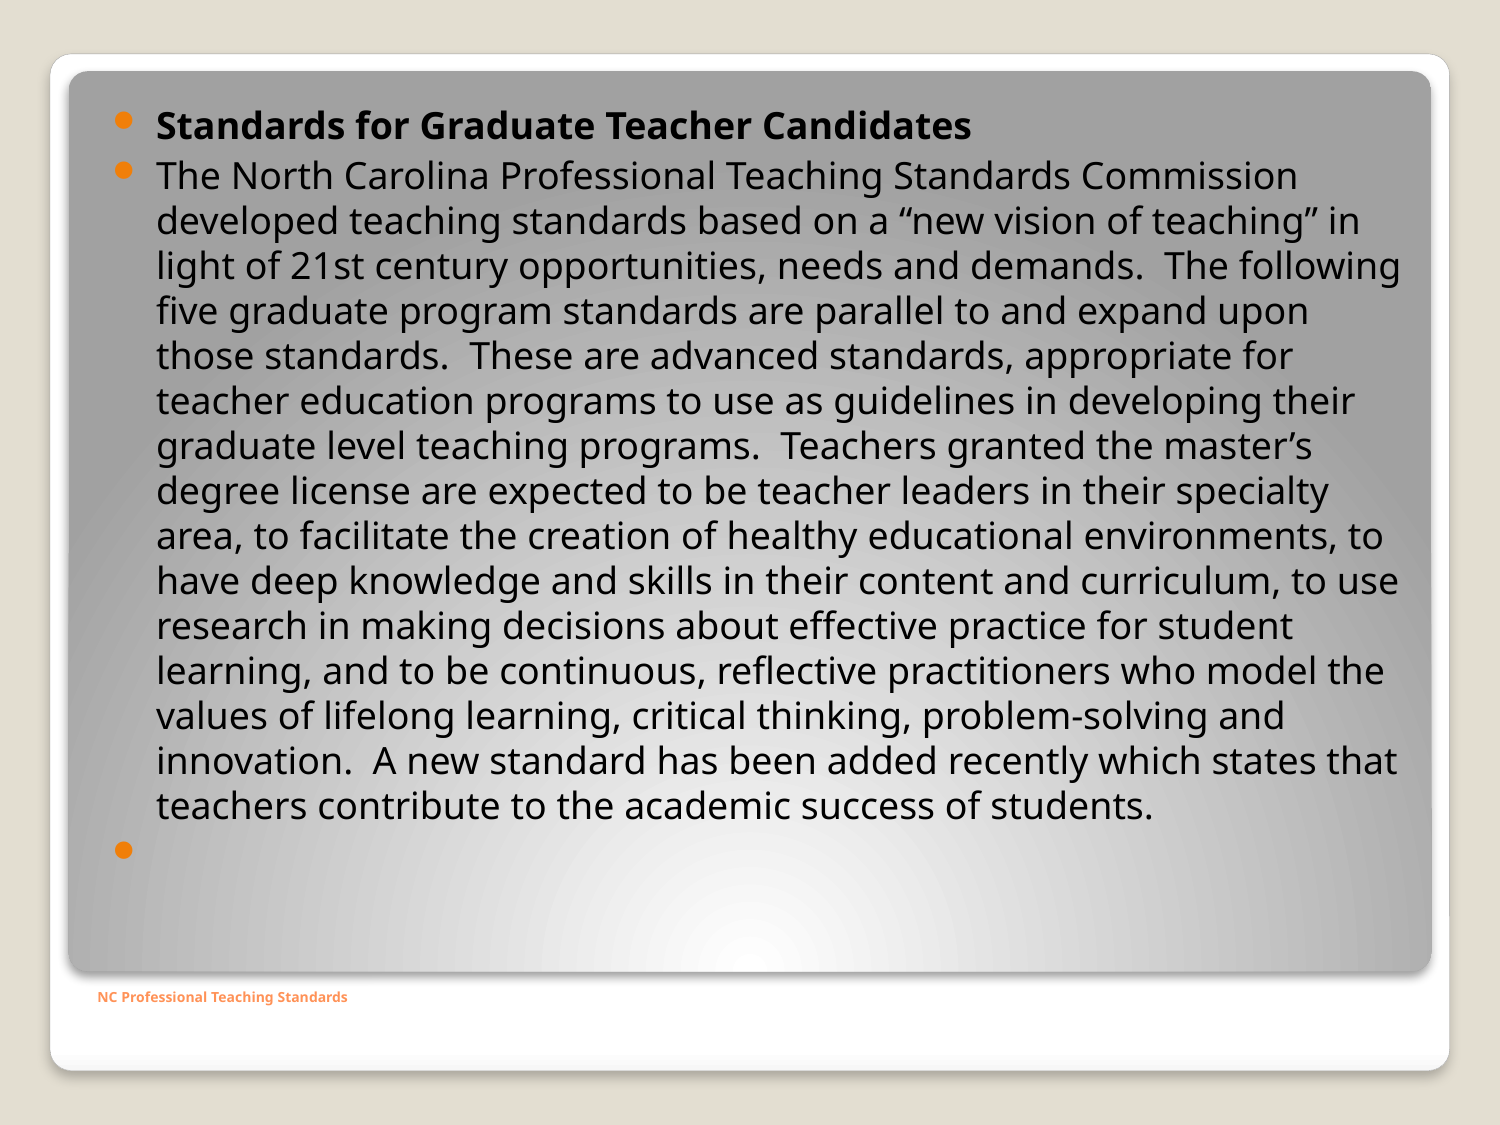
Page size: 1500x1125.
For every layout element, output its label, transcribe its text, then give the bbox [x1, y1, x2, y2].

list Standards for Graduate Teacher Candidates The North Carolina Professional Teaching Standards Commission developed teaching standards based on a “new vision of teaching” in light of 21st century opportunities, needs and demands. The following five graduate program standards are parallel to and expand upon those standards. These are advanced standards, appropriate for teacher education programs to use as guidelines in developing their graduate level teaching programs. Teachers granted the master’s degree license are expected to be teacher leaders in their specialty area, to facilitate the creation of healthy educational environments, to have deep knowledge and skills in their content and curriculum, to use research in making decisions about effective practice for student learning, and to be continuous, reflective practitioners who model the values of lifelong learning, critical thinking, problem-solving and innovation. A new standard has been added recently which states that teachers contribute to the academic success of students. [82, 86, 1426, 775]
title NC Professional Teaching Standards [82, 912, 1425, 1013]
